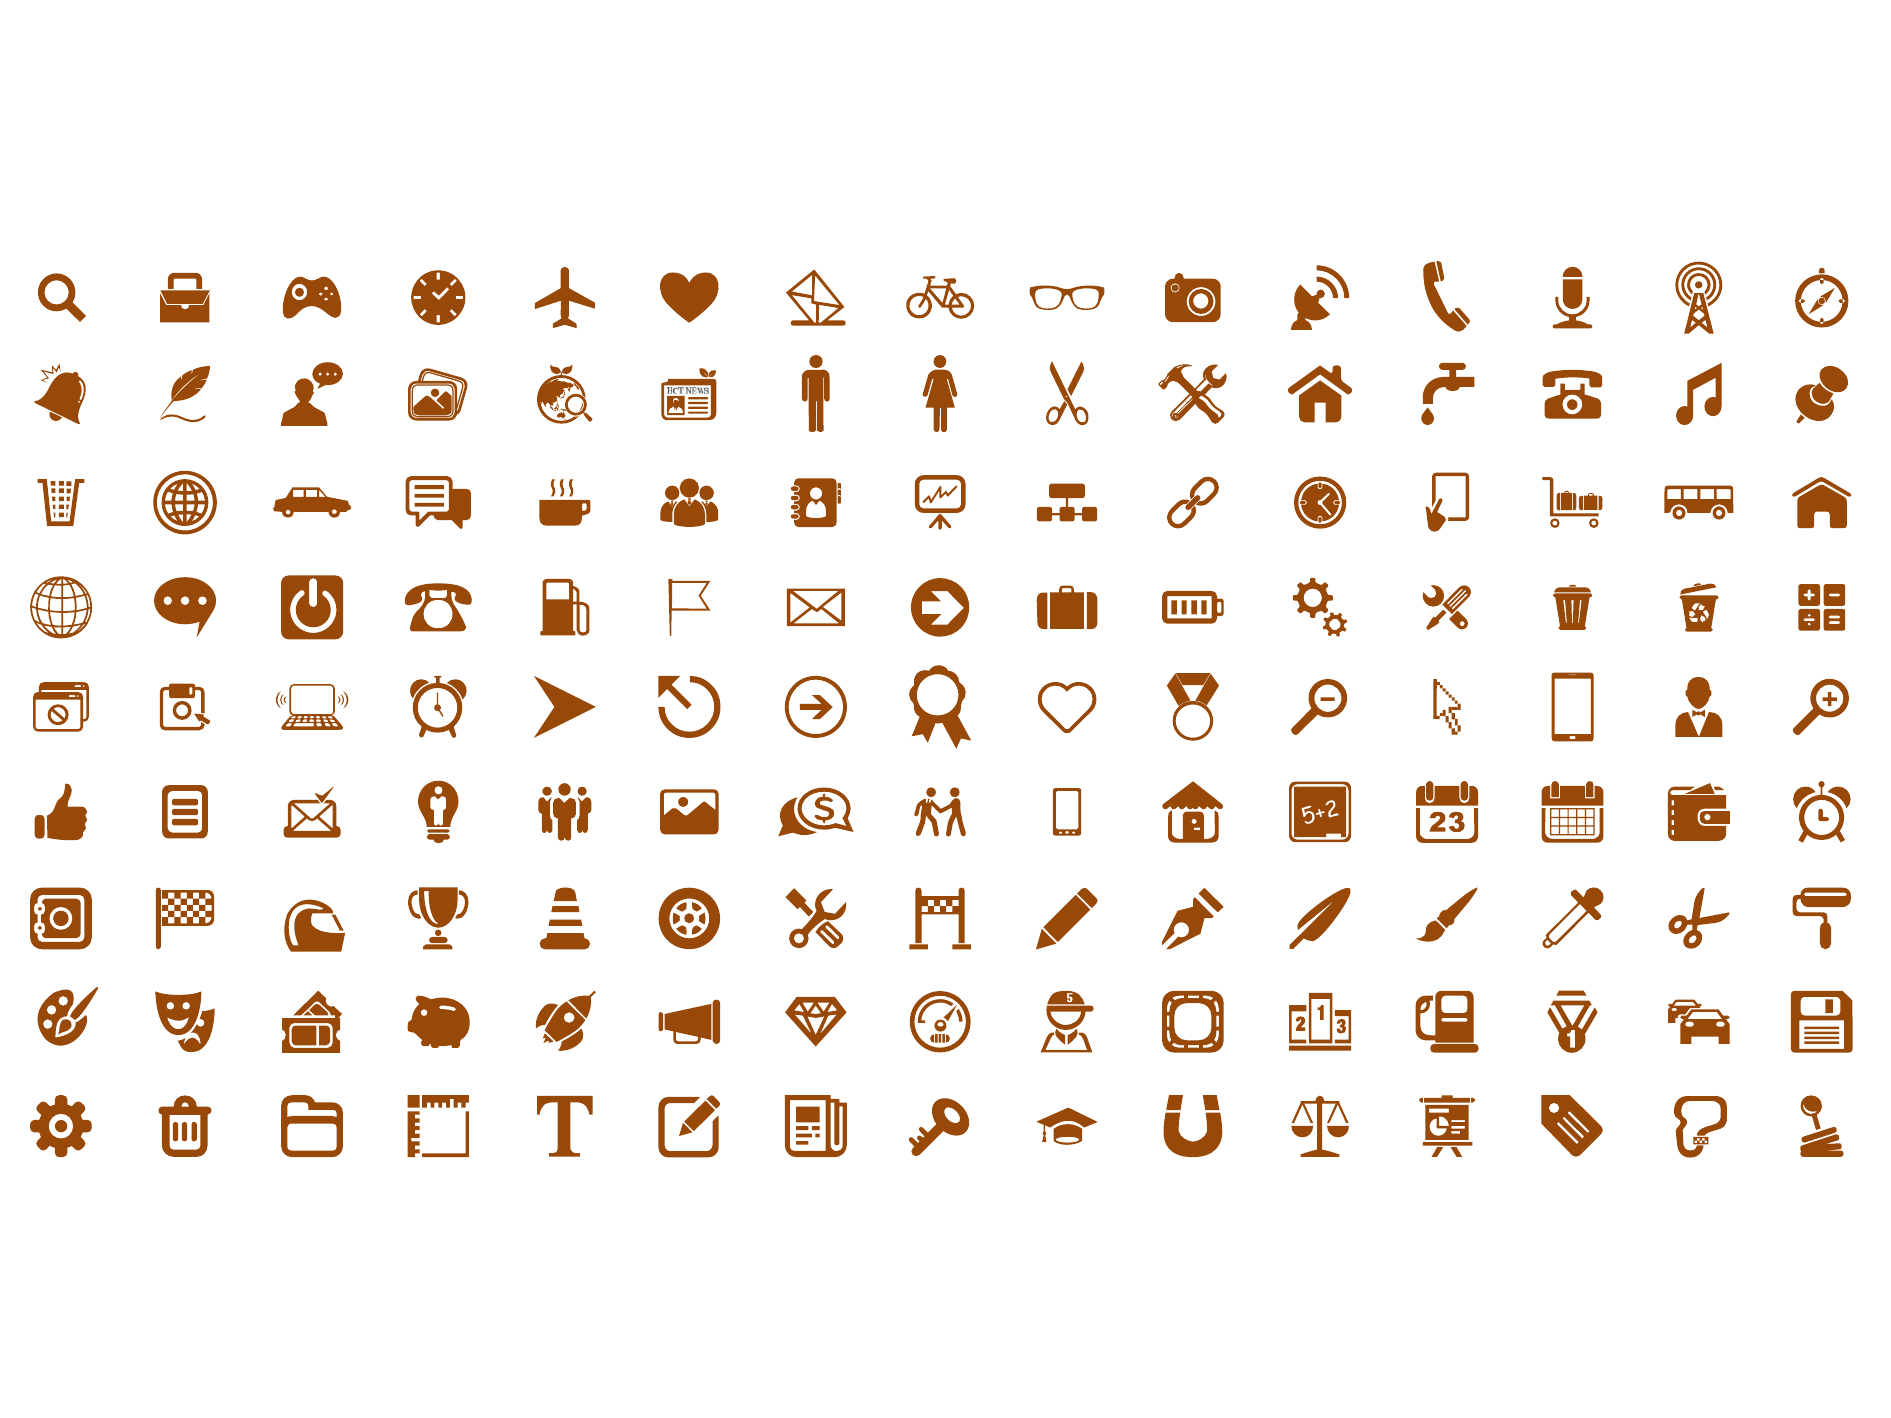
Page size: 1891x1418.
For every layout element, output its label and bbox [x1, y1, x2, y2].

text_box [1798, 583, 1846, 631]
text_box [1290, 678, 1350, 736]
text_box [1675, 261, 1723, 334]
text_box [910, 578, 970, 637]
text_box [1415, 990, 1479, 1053]
text_box [1165, 475, 1221, 530]
text_box [908, 1098, 970, 1157]
text_box [159, 365, 211, 423]
text_box [534, 266, 595, 329]
text_box [1166, 673, 1220, 741]
text_box [1792, 678, 1851, 736]
text_box [913, 787, 967, 837]
text_box [660, 478, 719, 528]
text_box [152, 470, 218, 535]
text_box [658, 1096, 719, 1158]
text_box [422, 1111, 469, 1158]
text_box [1161, 590, 1224, 624]
text_box [1551, 672, 1594, 742]
text_box [790, 478, 842, 528]
text_box [1552, 266, 1593, 329]
text_box [661, 367, 718, 421]
text_box [1036, 1107, 1098, 1145]
text_box [282, 990, 342, 1053]
text_box [533, 675, 596, 738]
text_box [785, 888, 847, 949]
text_box [786, 269, 846, 326]
text_box [551, 906, 580, 913]
text_box [1036, 483, 1098, 522]
text_box [1289, 781, 1352, 843]
text_box [33, 363, 89, 425]
text_box [1827, 786, 1851, 809]
text_box [1293, 476, 1347, 529]
text_box [658, 675, 692, 710]
text_box [30, 887, 92, 950]
text_box [1289, 1045, 1352, 1051]
text_box [404, 583, 472, 632]
text_box [1029, 285, 1105, 310]
text_box [155, 991, 215, 1053]
text_box [1556, 990, 1587, 996]
text_box [273, 487, 352, 518]
text_box [536, 364, 593, 424]
text_box [659, 789, 719, 835]
text_box [539, 933, 591, 950]
text_box [1793, 364, 1851, 424]
text_box [786, 588, 845, 627]
text_box [1036, 585, 1098, 630]
text_box [1163, 1112, 1223, 1158]
text_box [37, 989, 88, 1046]
text_box [1450, 1147, 1463, 1157]
text_box [1424, 472, 1470, 533]
text_box [275, 691, 281, 709]
text_box [548, 919, 583, 926]
text_box [658, 887, 721, 950]
text_box [679, 1095, 721, 1137]
text_box [1668, 887, 1730, 949]
text_box [1202, 1095, 1220, 1111]
text_box [784, 675, 847, 738]
text_box [407, 995, 470, 1048]
text_box [1052, 788, 1082, 836]
text_box [417, 780, 459, 844]
text_box [1198, 887, 1224, 913]
text_box [553, 887, 577, 902]
text_box [1541, 808, 1604, 843]
text_box [1289, 1005, 1307, 1044]
text_box [535, 990, 596, 1051]
text_box [658, 999, 721, 1044]
text_box [284, 899, 346, 952]
text_box [422, 929, 453, 950]
text_box [1552, 584, 1593, 631]
text_box [30, 576, 93, 639]
text_box [1164, 272, 1221, 323]
text_box [1422, 584, 1472, 631]
text_box [1431, 1147, 1444, 1157]
text_box [1800, 1126, 1844, 1157]
text_box [921, 354, 959, 434]
text_box [660, 272, 719, 323]
text_box [1664, 485, 1734, 520]
text_box [159, 683, 211, 731]
text_box [405, 475, 472, 530]
text_box [1290, 265, 1350, 331]
text_box [280, 361, 344, 426]
text_box [1162, 781, 1224, 843]
text_box [30, 1095, 92, 1158]
text_box [909, 665, 972, 749]
text_box [1542, 887, 1604, 949]
text_box [69, 986, 99, 1020]
text_box [1668, 999, 1730, 1044]
text_box [1790, 990, 1853, 1053]
text_box [1541, 781, 1604, 806]
text_box [1542, 369, 1603, 419]
text_box [1040, 990, 1094, 1053]
text_box [161, 784, 208, 839]
text_box [1676, 362, 1722, 426]
text_box [1792, 887, 1851, 950]
text_box [407, 367, 469, 421]
text_box [32, 681, 89, 732]
text_box [909, 887, 971, 950]
text_box [1166, 1095, 1183, 1111]
text_box [155, 887, 215, 950]
text_box [1542, 476, 1603, 529]
text_box [1800, 1095, 1822, 1130]
text_box [914, 474, 966, 531]
text_box [1794, 267, 1849, 328]
text_box [37, 273, 86, 322]
text_box [159, 272, 211, 323]
text_box [34, 783, 88, 841]
text_box [784, 1095, 847, 1158]
text_box [1422, 1142, 1473, 1146]
text_box [1162, 990, 1224, 1053]
text_box [1422, 260, 1472, 335]
text_box [411, 270, 466, 325]
text_box [537, 1095, 593, 1157]
text_box [1035, 887, 1098, 950]
text_box [1675, 676, 1723, 738]
text_box [1289, 888, 1351, 949]
text_box [281, 575, 344, 640]
text_box [1308, 992, 1333, 1044]
text_box [785, 996, 847, 1047]
text_box [408, 887, 469, 928]
text_box [407, 1111, 420, 1158]
text_box [1334, 1010, 1352, 1044]
text_box [1416, 780, 1479, 806]
text_box [281, 684, 343, 730]
text_box [539, 479, 591, 526]
text_box [668, 578, 711, 636]
text_box [1045, 361, 1090, 427]
text_box [1541, 1095, 1603, 1157]
text_box [283, 785, 341, 838]
text_box [1037, 682, 1097, 734]
text_box [801, 354, 830, 434]
text_box [1791, 476, 1852, 529]
text_box [1415, 887, 1478, 942]
text_box [1158, 364, 1227, 424]
text_box [1287, 365, 1353, 423]
text_box [1424, 1095, 1470, 1103]
text_box [37, 478, 85, 527]
text_box [343, 691, 349, 709]
text_box [1425, 1104, 1469, 1140]
text_box [658, 676, 721, 738]
text_box [1679, 582, 1719, 632]
text_box [1419, 362, 1475, 426]
text_box [154, 577, 217, 638]
text_box [1793, 786, 1816, 809]
text_box [538, 782, 592, 841]
text_box [540, 578, 590, 636]
text_box [282, 276, 342, 319]
text_box [1291, 1095, 1349, 1157]
text_box [1416, 808, 1479, 843]
text_box [909, 991, 971, 1053]
text_box [1667, 783, 1730, 841]
text_box [422, 1095, 469, 1108]
text_box [1433, 678, 1461, 735]
text_box [1798, 781, 1846, 843]
text_box [1292, 577, 1348, 638]
text_box [1673, 1095, 1727, 1158]
text_box [777, 787, 854, 837]
text_box [906, 276, 975, 319]
text_box [1547, 1000, 1598, 1053]
text_box [410, 675, 467, 738]
text_box [281, 1095, 343, 1158]
text_box [158, 1095, 212, 1157]
text_box [1162, 897, 1214, 950]
text_box [407, 1095, 420, 1108]
